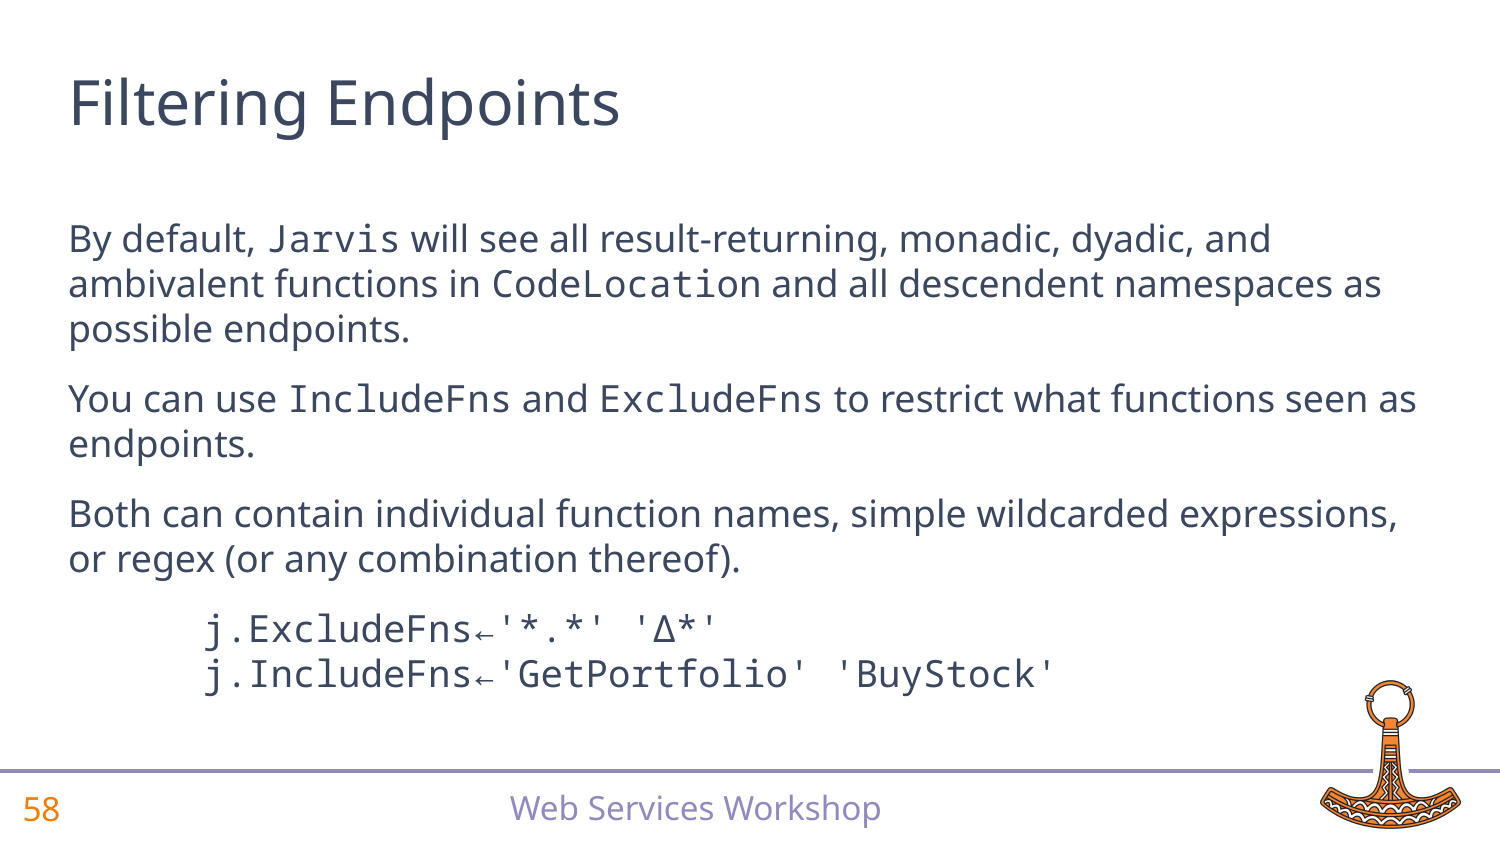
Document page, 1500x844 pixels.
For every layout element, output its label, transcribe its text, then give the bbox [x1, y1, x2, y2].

list By default, Jarvis will see all result-returning, monadic, dyadic, and ambivalent functions in CodeLocation and all descendent namespaces as possible endpoints. You can use IncludeFns and ExcludeFns to restrict what functions seen as endpoints. Both can contain individual function names, simple wildcarded expressions, or regex (or any combination thereof). j.ExcludeFns←'*.*' '∆*' j.IncludeFns←'GetPortfolio' 'BuyStock' [53, 207, 1453, 740]
picture [1320, 680, 1461, 829]
title Filtering Endpoints [53, 43, 1203, 157]
